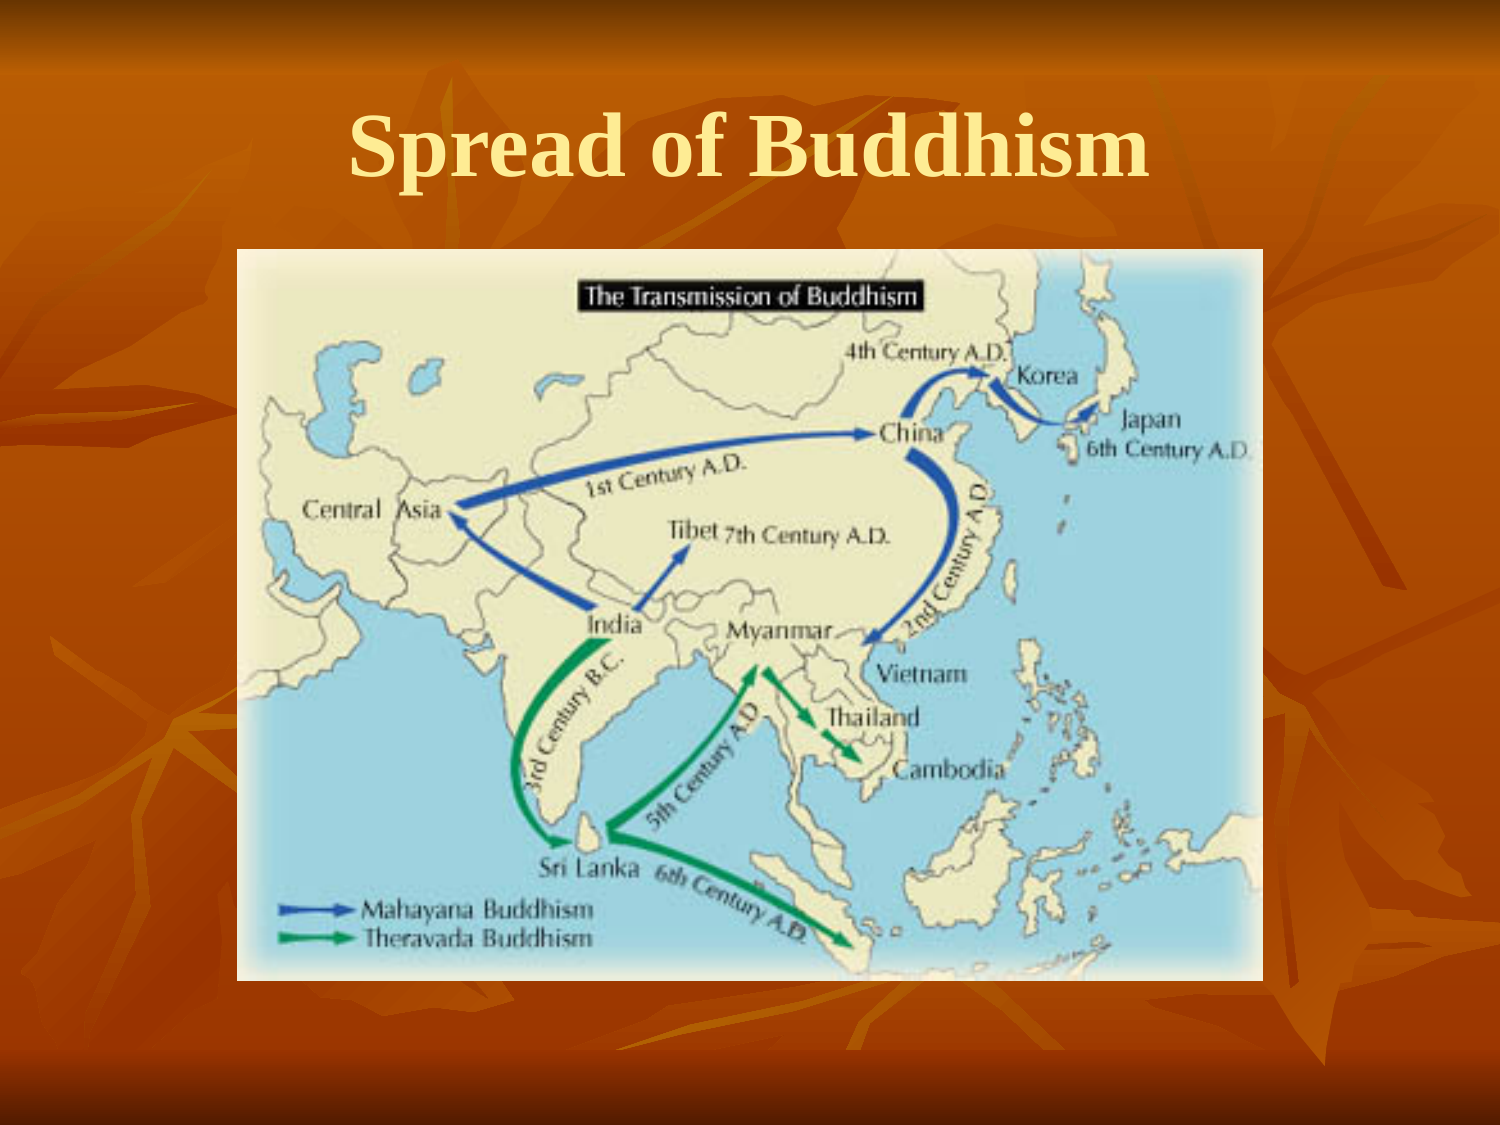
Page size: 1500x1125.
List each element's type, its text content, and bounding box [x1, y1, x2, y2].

picture [237, 249, 1263, 981]
title Spread of Buddhism [74, 45, 1426, 234]
